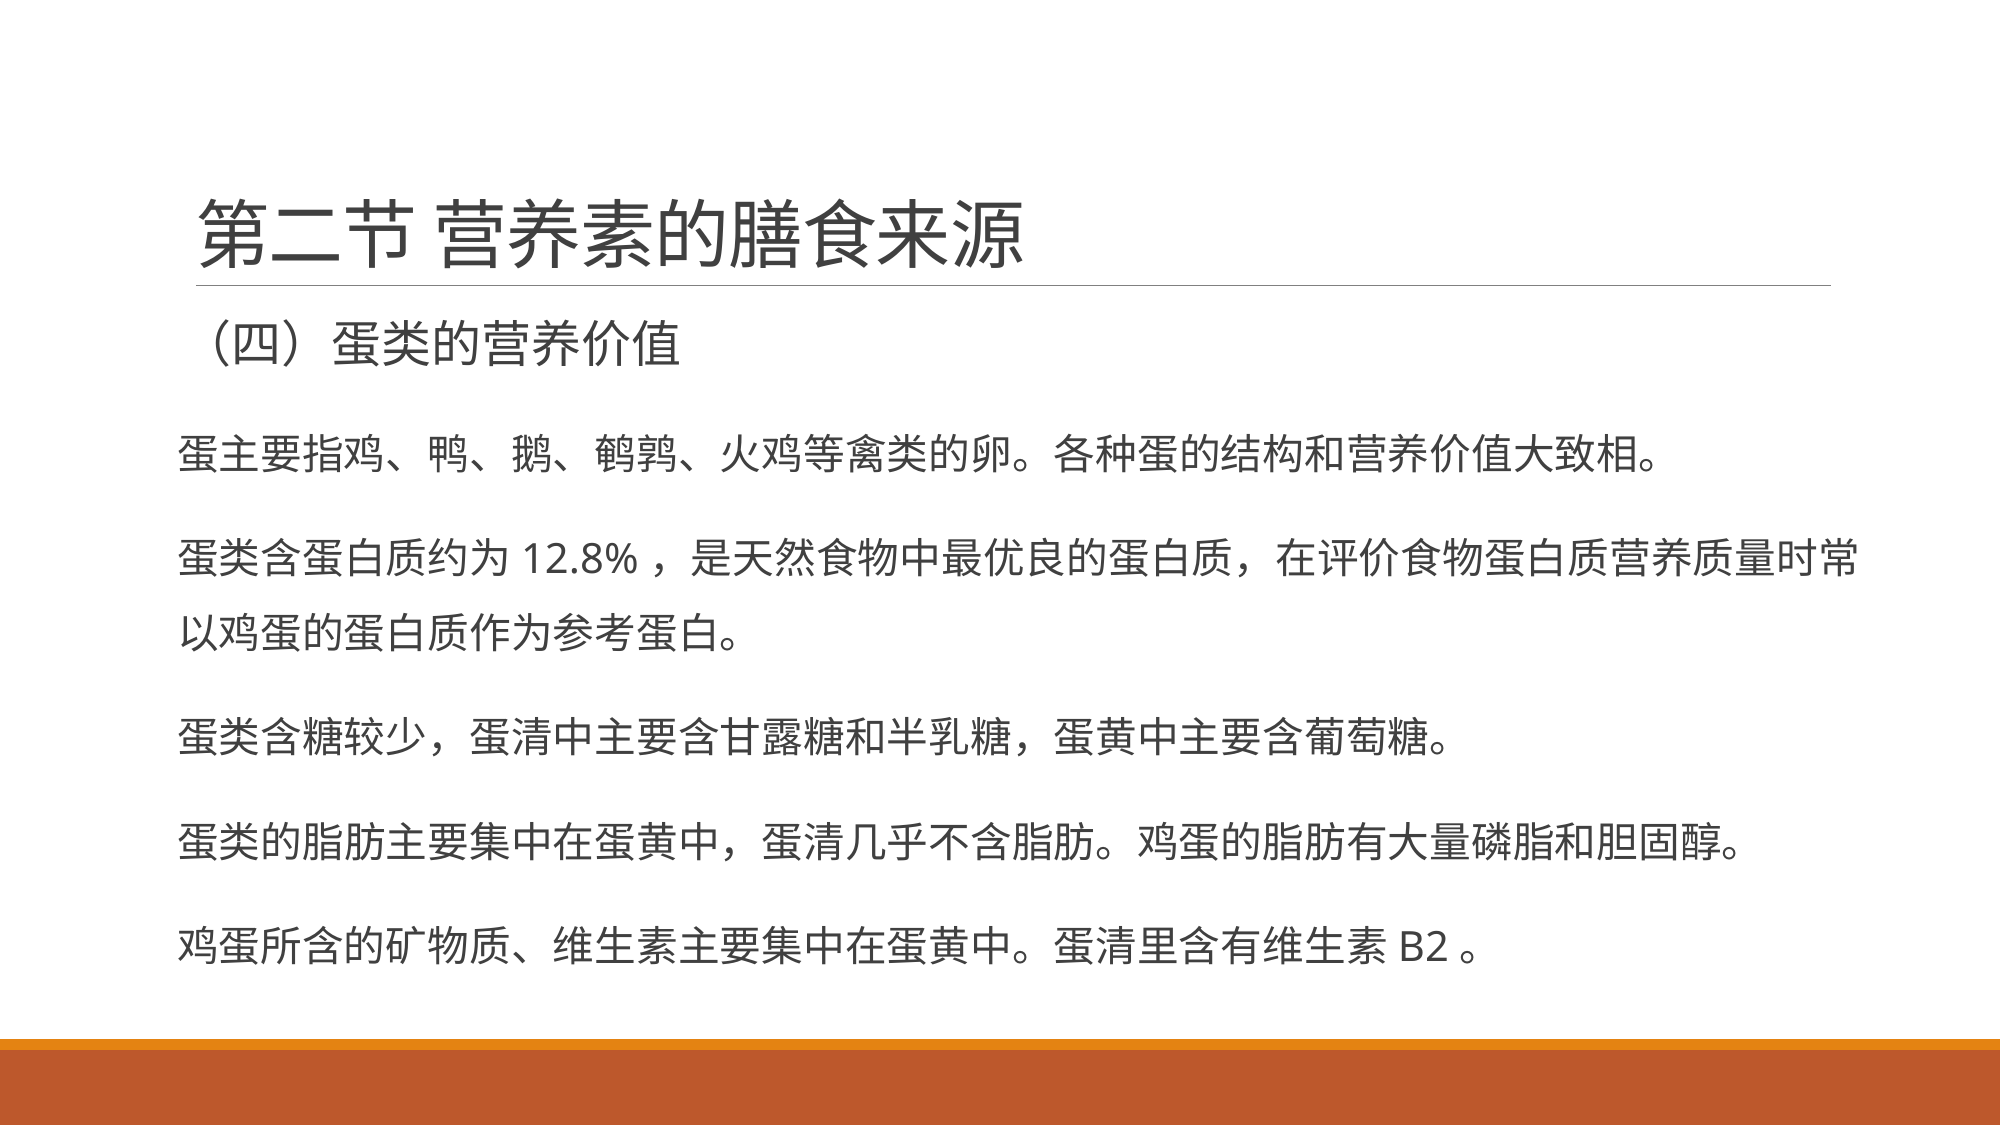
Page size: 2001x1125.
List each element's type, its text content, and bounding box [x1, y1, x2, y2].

list （四）蛋类的营养价值 蛋主要指鸡、鸭、鹅、鹌鹑、火鸡等禽类的卵。各种蛋的结构和营养价值大致相。 蛋类含蛋白质约为12.8%，是天然食物中最优良的蛋白质，在评价食物蛋白质营养质量时常以鸡蛋的蛋白质作为参考蛋白。 蛋类含糖较少，蛋清中主要含甘露糖和半乳糖，蛋黄中主要含葡萄糖。 蛋类的脂肪主要集中在蛋黄中，蛋清几乎不含脂肪。鸡蛋的脂肪有大量磷脂和胆固醇。 鸡蛋所含的矿物质、维生素主要集中在蛋黄中。蛋清里含有维生素B2。 [162, 312, 1865, 893]
title 第二节 营养素的膳食来源 [180, 47, 1830, 285]
